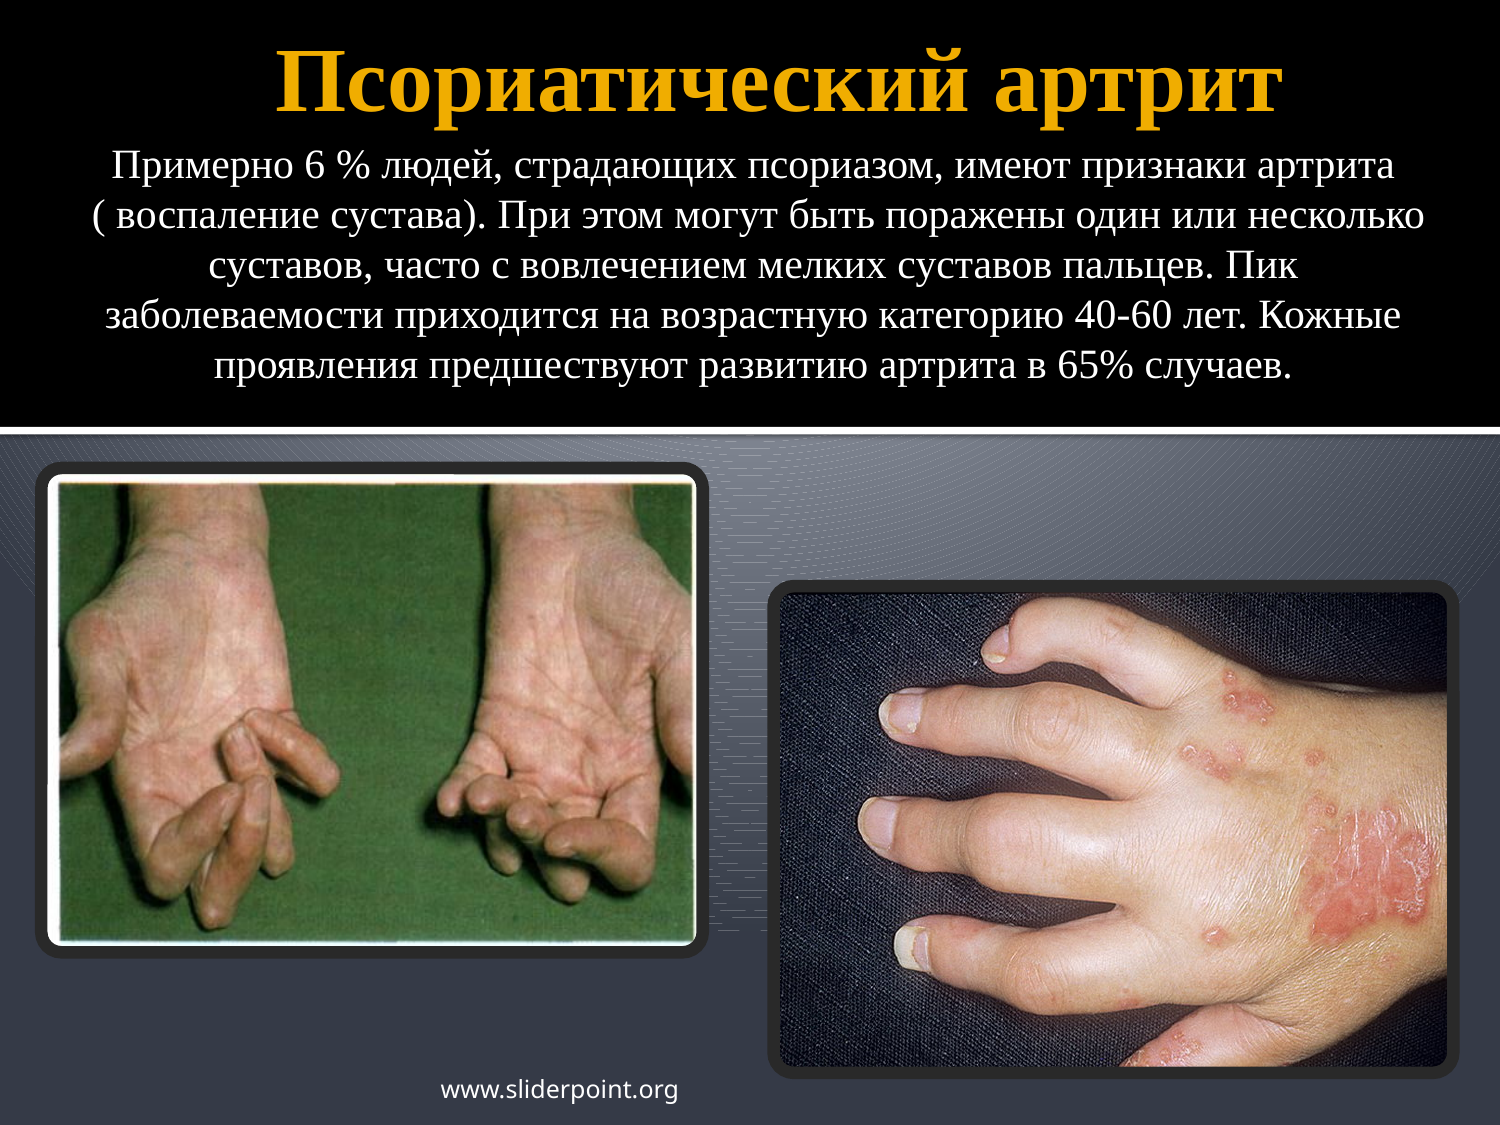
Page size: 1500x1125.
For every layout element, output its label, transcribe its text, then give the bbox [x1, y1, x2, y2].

footer www.sliderpoint.org [433, 1062, 1337, 1108]
picture [41, 467, 703, 953]
title Псориатический артрит [123, 19, 1438, 137]
list Примерно 6 % людей, страдающих псориазом, имеют признаки артрита ( воспаление сустава). При этом могут быть поражены один или несколько суставов, часто с вовлечением мелких суставов пальцев. Пик заболеваемости приходится на возрастную категорию 40-60 лет. Кожные проявления предшествуют развитию артрита в 65% случаев. [53, 137, 1438, 1071]
picture [773, 586, 1454, 1073]
